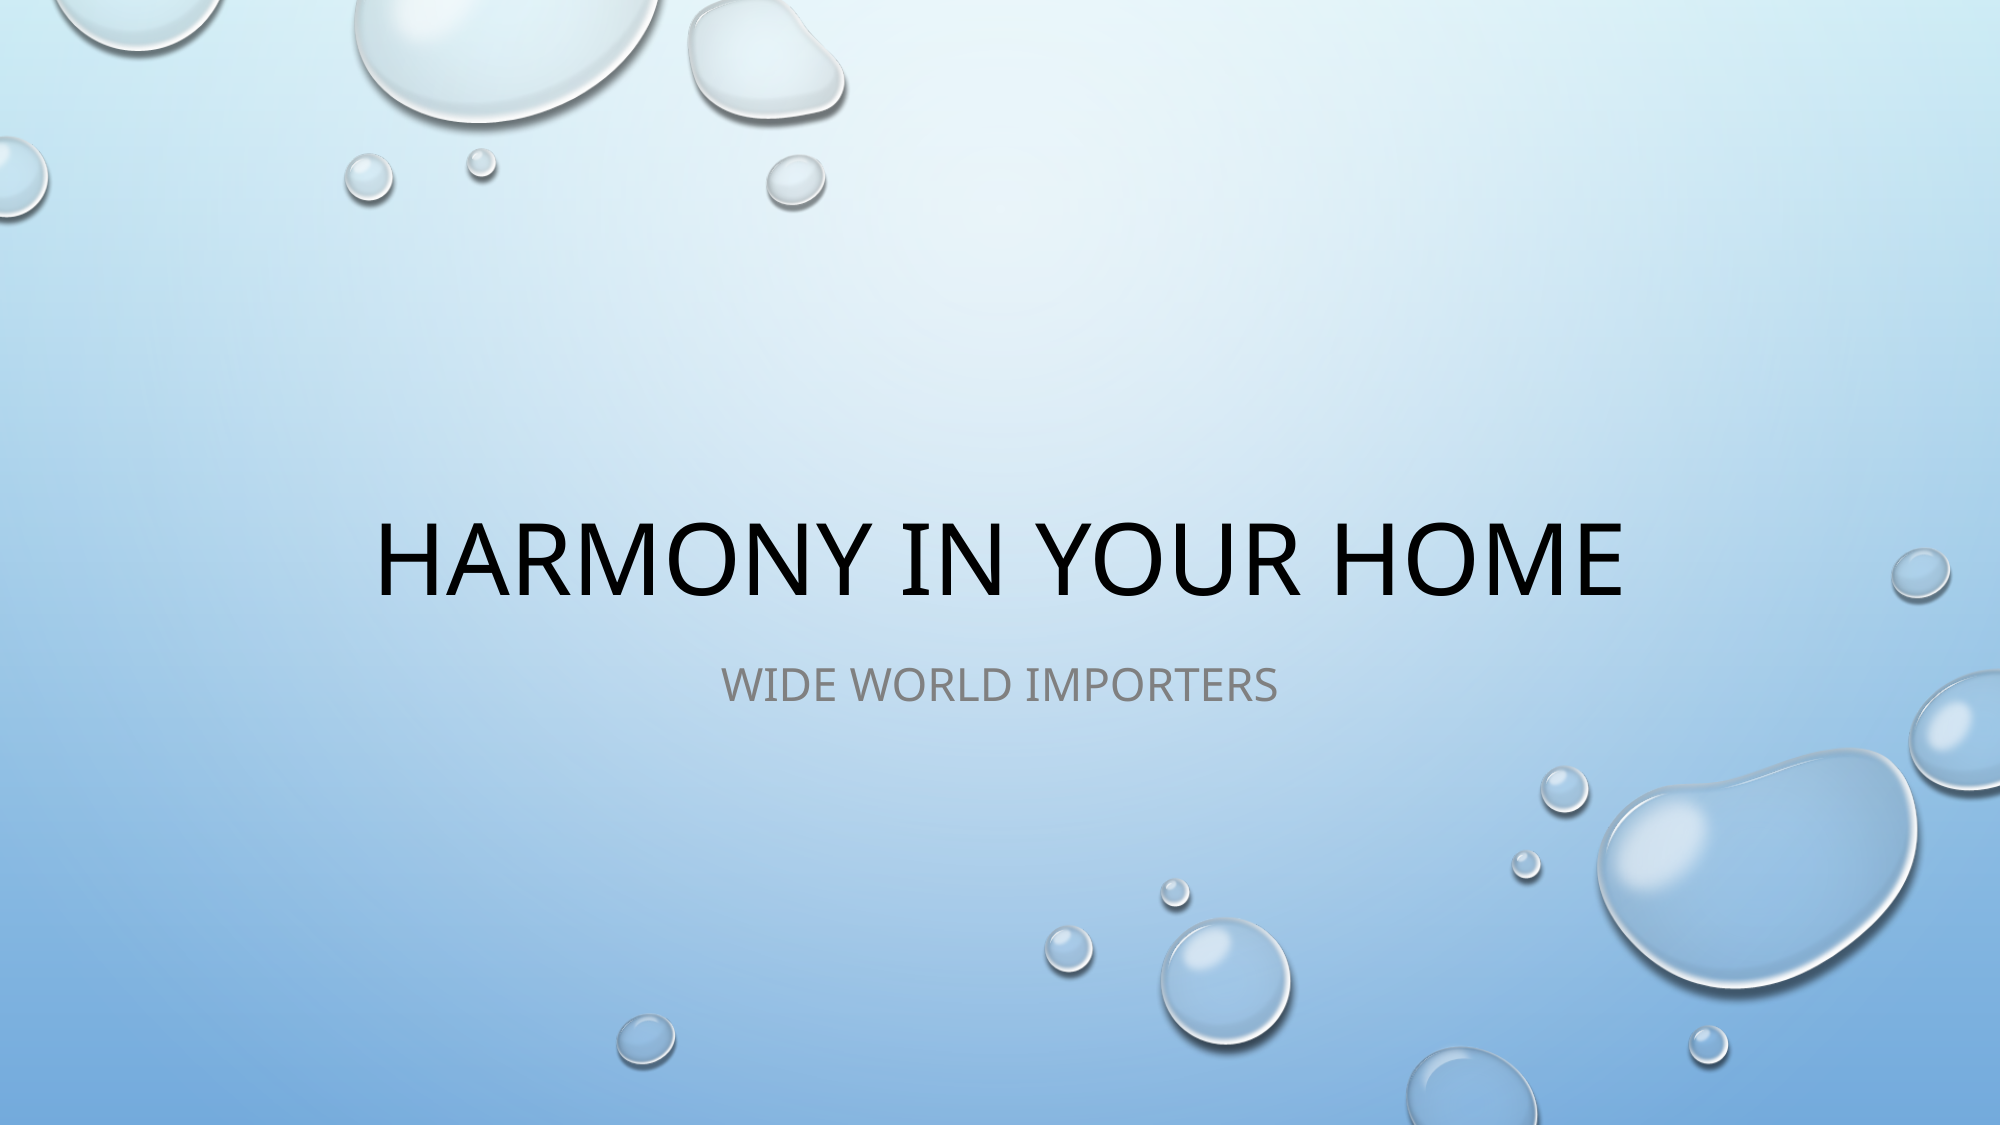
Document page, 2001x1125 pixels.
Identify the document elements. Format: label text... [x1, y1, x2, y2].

title Harmony in Your Home [287, 213, 1713, 625]
picture [0, 0, 2000, 1125]
subtitle Wide World Importers [287, 637, 1713, 863]
